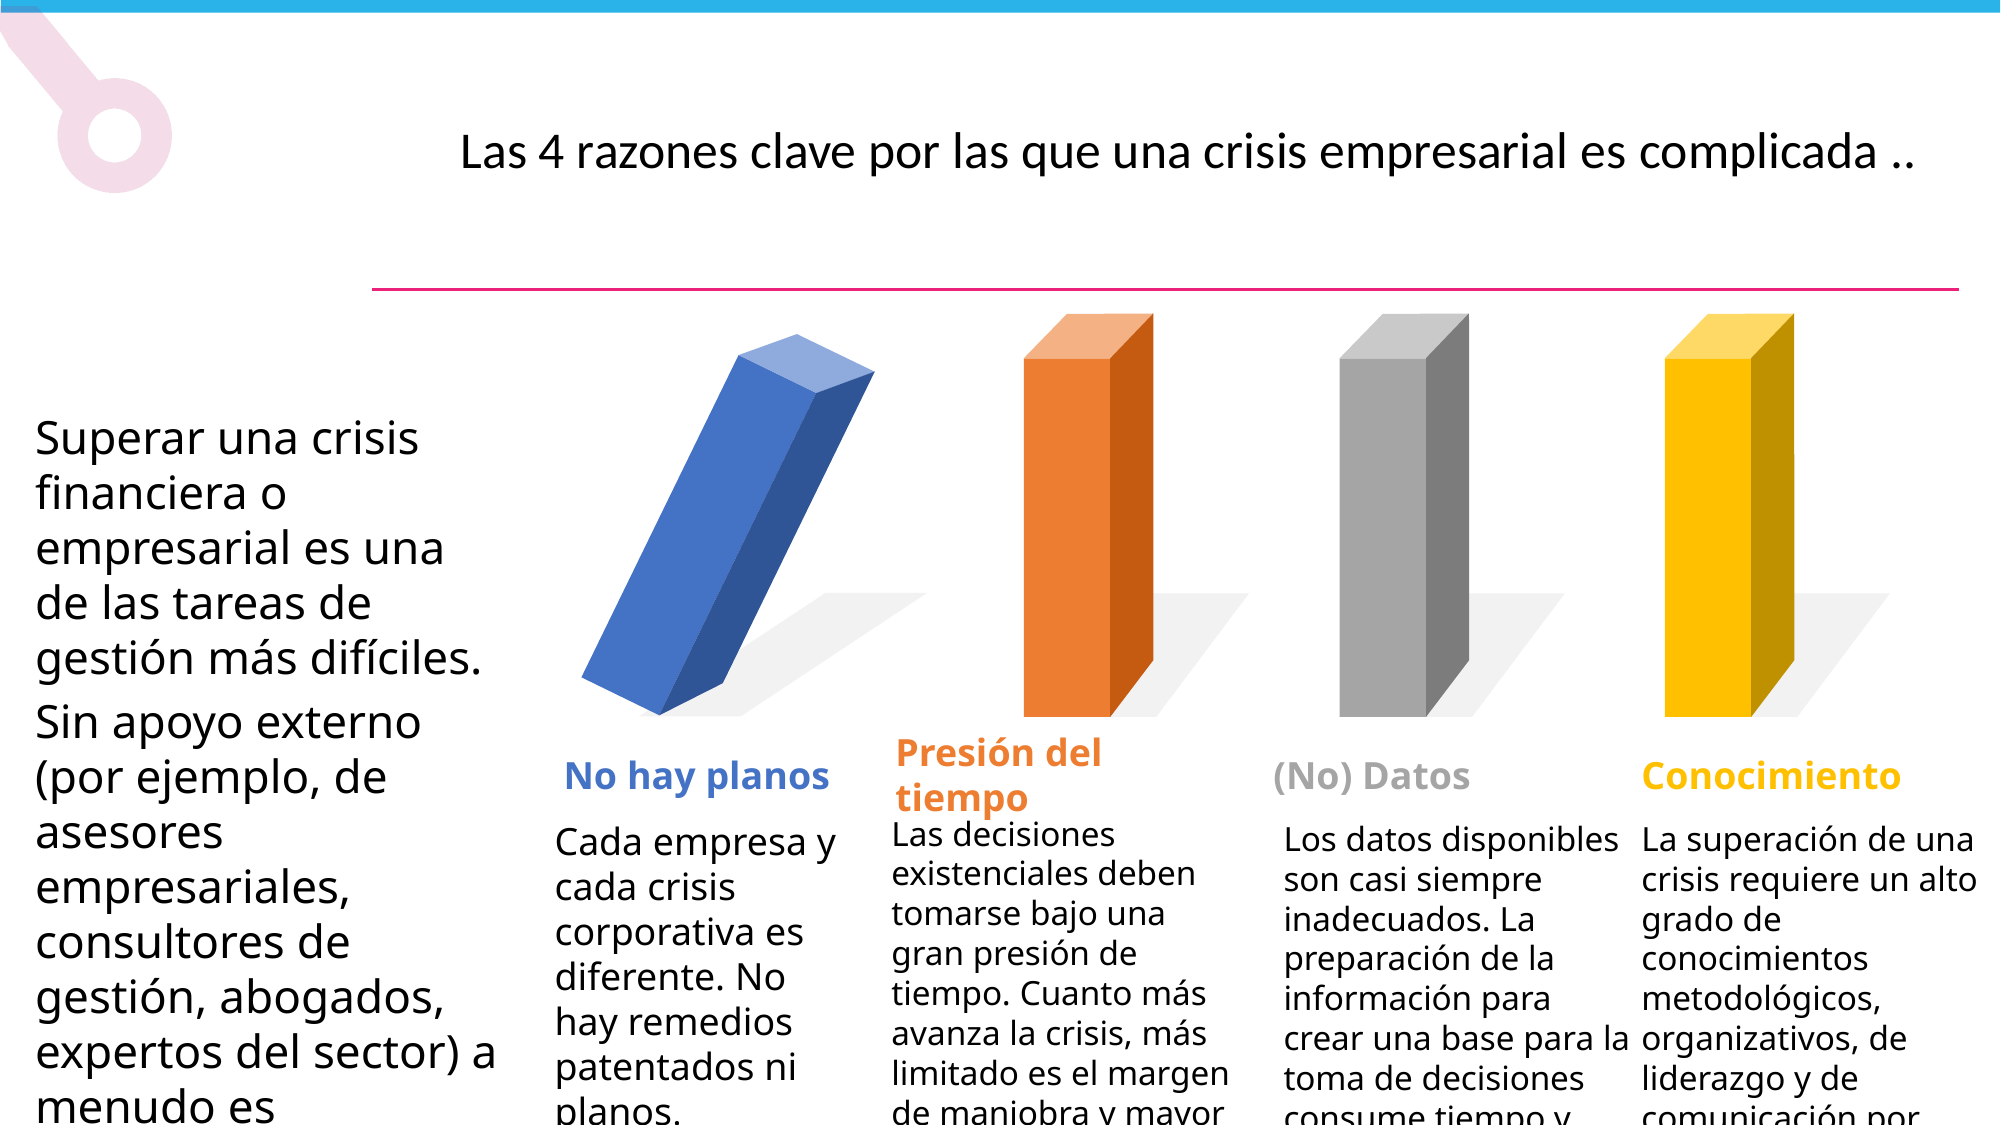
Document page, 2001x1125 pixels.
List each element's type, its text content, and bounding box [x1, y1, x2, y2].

text_box Los datos disponibles son casi siempre inadecuados. La preparación de la información para crear una base para la toma de decisiones consume tiempo y recursos valiosos. [1268, 810, 1626, 1125]
text_box Superar una crisis financiera o empresarial es una de las tareas de gestión más difíciles. Sin apoyo externo (por ejemplo, de asesores empresariales, consultores de gestión, abogados, expertos del sector) a menudo es difícilmente manejable. [21, 401, 523, 1125]
text_box [1426, 313, 1470, 717]
text_box Cada empresa y cada crisis corporativa es diferente. No hay remedios patentados ni planos. [539, 810, 866, 1125]
text_box [738, 334, 874, 393]
picture [0, 6, 224, 218]
text_box [658, 371, 875, 716]
text_box [1427, 593, 1565, 717]
text_box [1023, 359, 1110, 717]
text_box Las decisiones existenciales deben tomarse bajo una gran presión de tiempo. Cuanto más avanza la crisis, más limitado es el margen de maniobra y mayor la presión para actuar. [876, 805, 1261, 1125]
text_box [1111, 593, 1250, 717]
text_box [1339, 359, 1426, 717]
text_box (No) Datos [1258, 744, 1591, 804]
text_box [1751, 313, 1795, 717]
text_box Presión del tiempo [880, 721, 1219, 827]
text_box [1752, 593, 1891, 717]
text_box [581, 356, 815, 715]
text_box [638, 592, 928, 717]
text_box [1664, 359, 1751, 717]
text_box No hay planos [548, 744, 880, 804]
text_box s [1787, 0, 1833, 9]
text_box La superación de una crisis requiere un alto grado de conocimientos metodológicos, organizativos, de liderazgo y de comunicación por parte de las personas implicadas. [1626, 810, 2000, 1125]
text_box [1339, 313, 1468, 359]
list Las 4 razones clave por las que una crisis empresarial es complicada .. [445, 116, 1959, 231]
text_box [1664, 313, 1793, 359]
text_box [1023, 313, 1152, 359]
text_box Conocimiento [1626, 744, 1959, 804]
text_box [1110, 313, 1154, 717]
